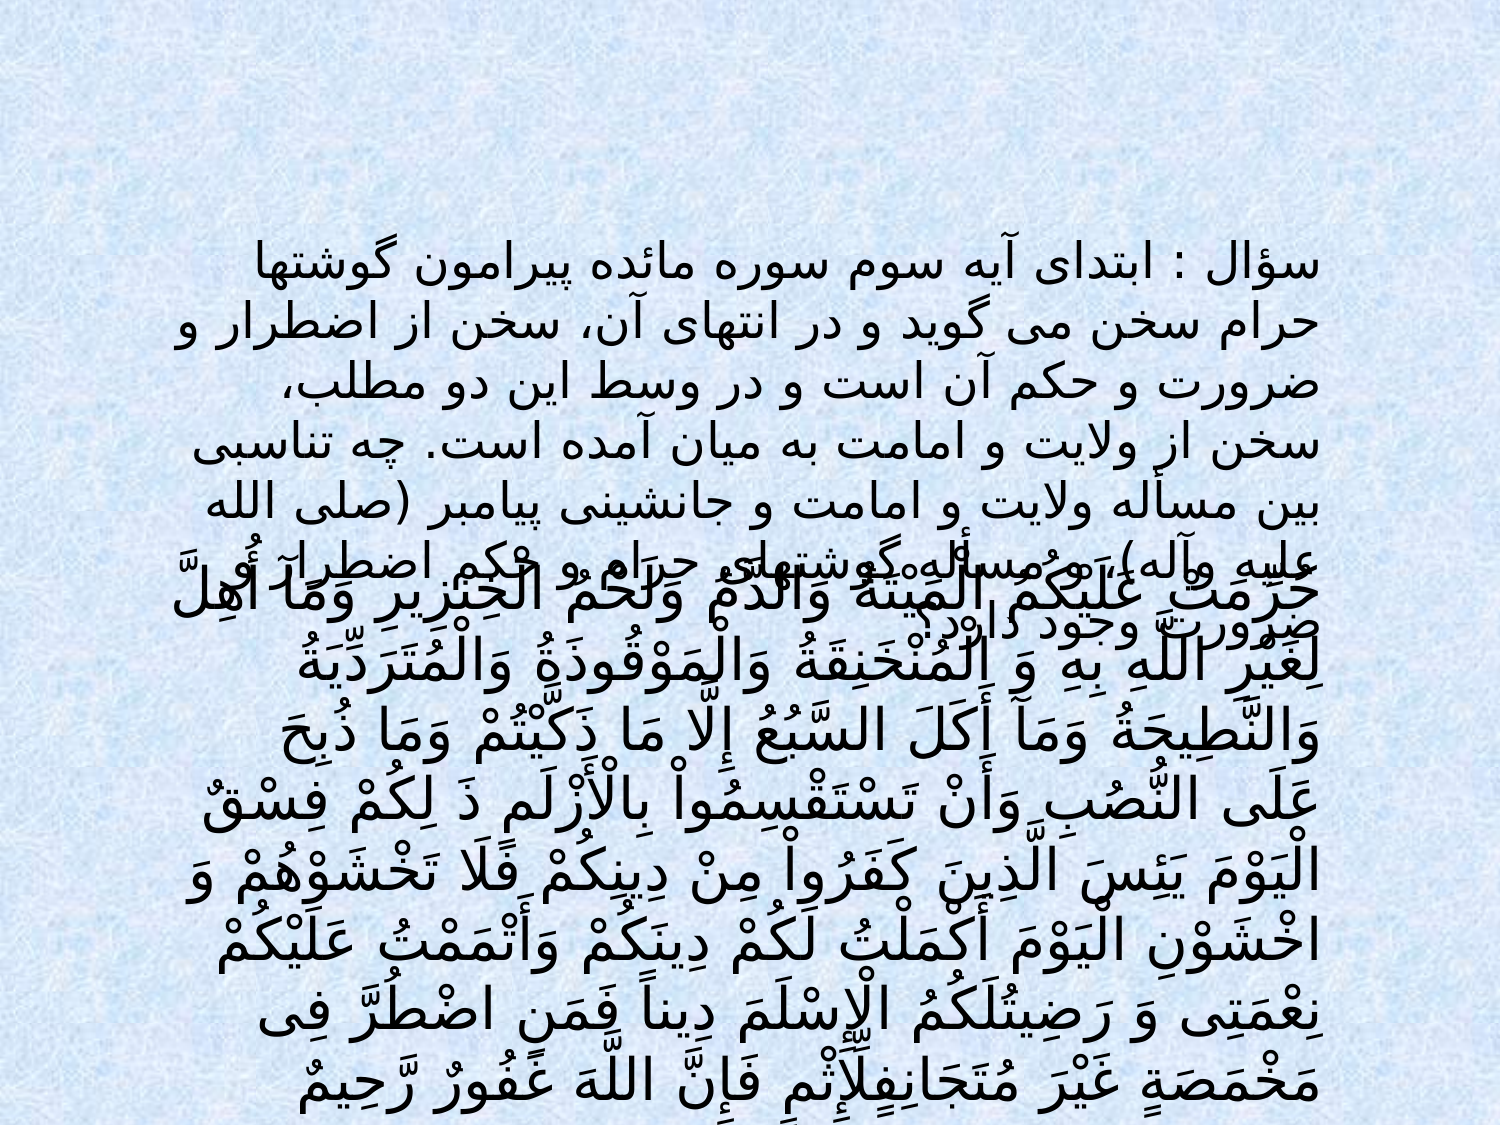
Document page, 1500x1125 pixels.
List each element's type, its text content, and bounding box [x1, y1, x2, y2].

picture [0, 0, 1500, 1125]
text_box حُرِّمَتْ عَلَيْكُمُ الْمَيْتَةُ وَالدَّمُ وَلَحْمُ الْخِنزِيرِ وَمَآ أُهِلَّ لِغَيْرِ اللَّهِ بِهِ وَ الْمُنْخَنِقَةُ وَالْمَوْقُوذَةُ وَالْمُتَرَدِّيَةُ وَالنَّطِيحَةُ وَمَآ أَكَلَ السَّبُعُ إِلَّا مَا ذَكَّيْتُمْ وَمَا ذُبِحَ عَلَى النُّصُبِ وَأَنْ تَسْتَقْسِمُواْ بِالْأَزْلَمِ ذَ لِكُمْ فِسْقٌ الْيَوْمَ يَئِسَ الَّذِينَ كَفَرُواْ مِنْ دِينِكُمْ فَلَا تَخْشَوْهُمْ وَ اخْشَوْنِ الْيَوْمَ أَكْمَلْتُ لَكُمْ دِينَكُمْ وَأَتْمَمْتُ عَلَيْكُمْ نِعْمَتِى وَ رَضِيتُ‏لَكُمُ الْإِسْلَمَ دِيناً فَمَنِ اضْطُرَّ فِى مَخْمَصَةٍ غَيْرَ مُتَجَانِفٍ‏لِّإِثْمٍ فَإِنَّ اللَّهَ غَفُورٌ رَّحِيمٌ‏ [147, 544, 1338, 1119]
text_box سؤال : ابتداى آيه سوم سوره مائده پيرامون گوشتها حرام سخن مى گويد و در انتهاى آن، سخن از اضطرار و ضرورت و حكم آن است و در وسط اين دو مطلب، سخن از ولايت و امامت به ميان آمده است. چه تناسبى بين مسأله ولايت و امامت و جانشينى پيامبر (صلى الله عليه وآله)، و مسأله گوشتهاى حرام و حكم اضطرار و ضرورت وجود دارد؟ [147, 220, 1338, 544]
